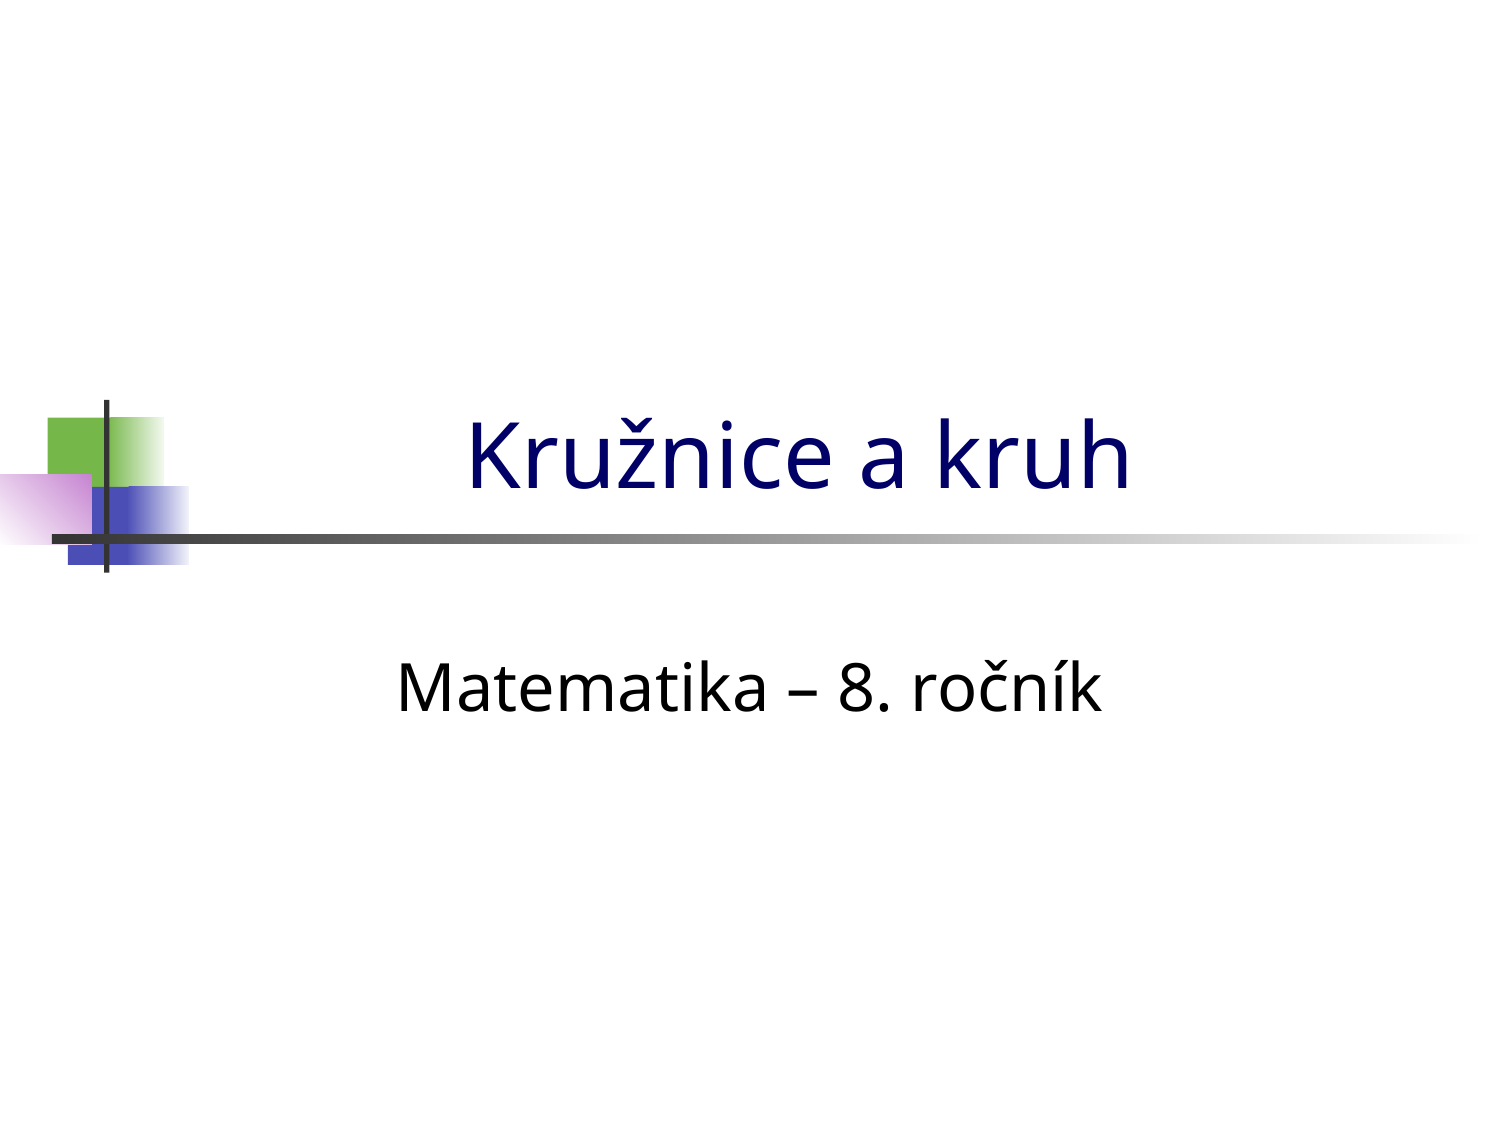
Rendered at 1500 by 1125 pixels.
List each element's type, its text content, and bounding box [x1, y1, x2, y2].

subtitle Matematika – 8. ročník [224, 637, 1276, 926]
title Kružnice a kruh [162, 274, 1438, 516]
